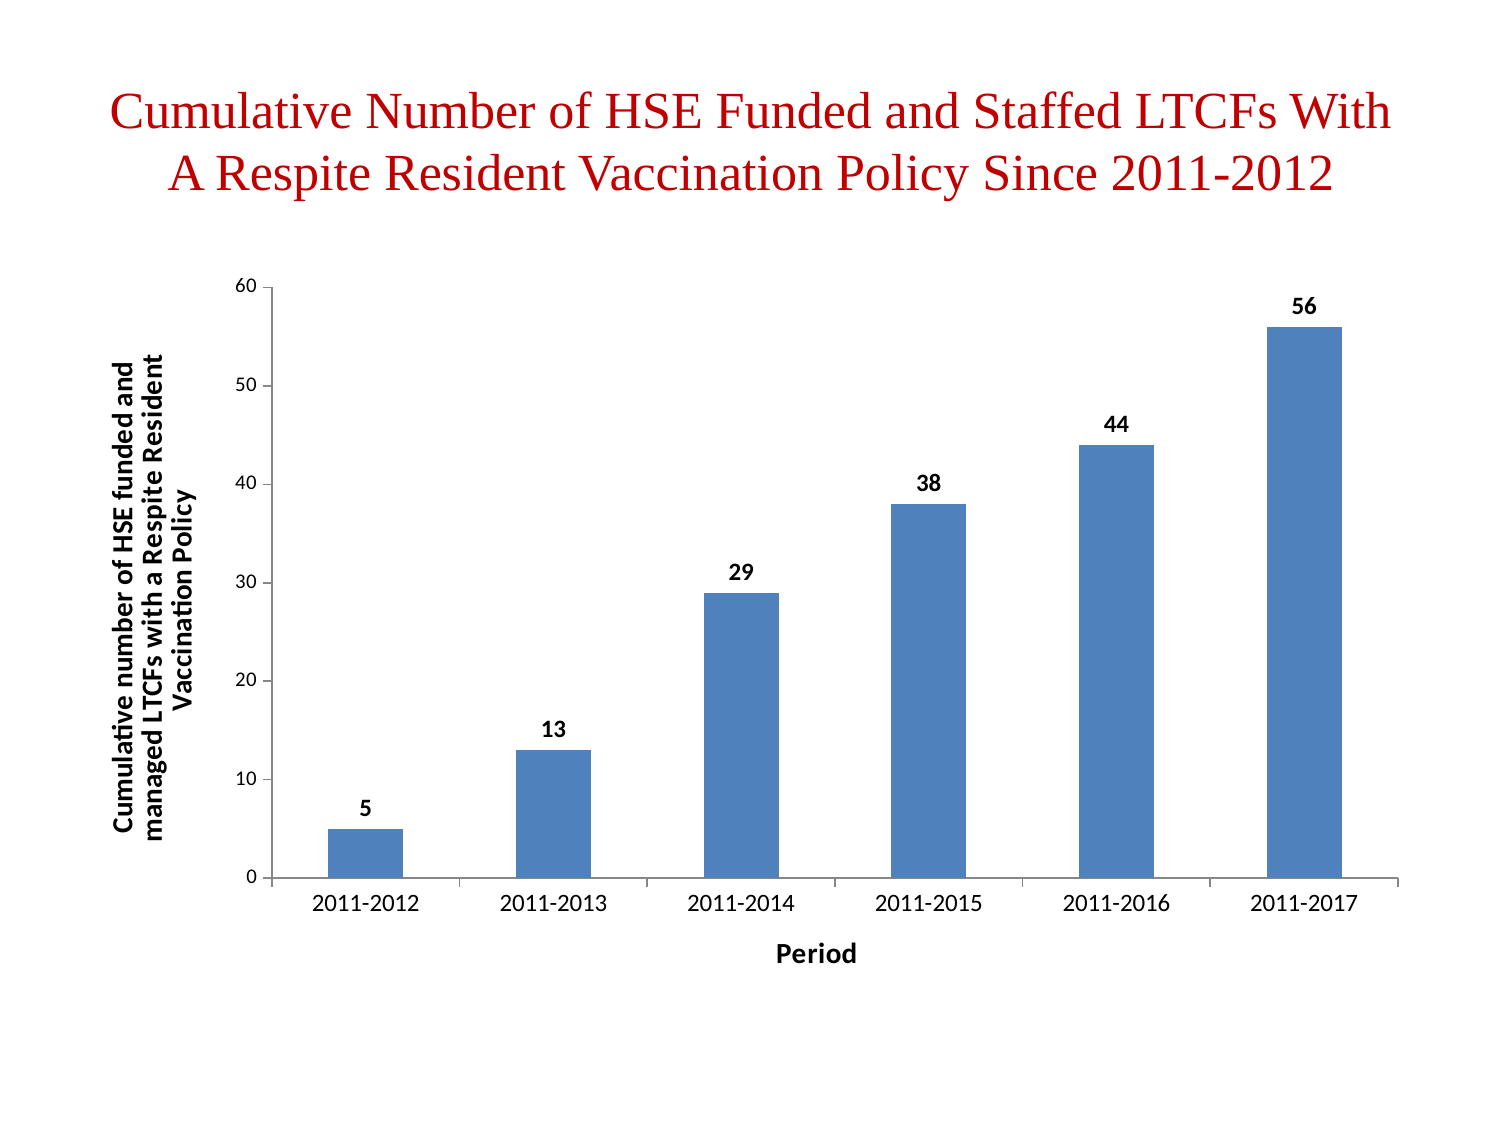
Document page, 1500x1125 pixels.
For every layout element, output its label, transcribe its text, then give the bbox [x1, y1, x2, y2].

chart [74, 262, 1426, 1006]
title Cumulative Number of HSE Funded and Staffed LTCFs With A Respite Resident Vaccination Policy Since 2011-2012 [76, 45, 1425, 233]
